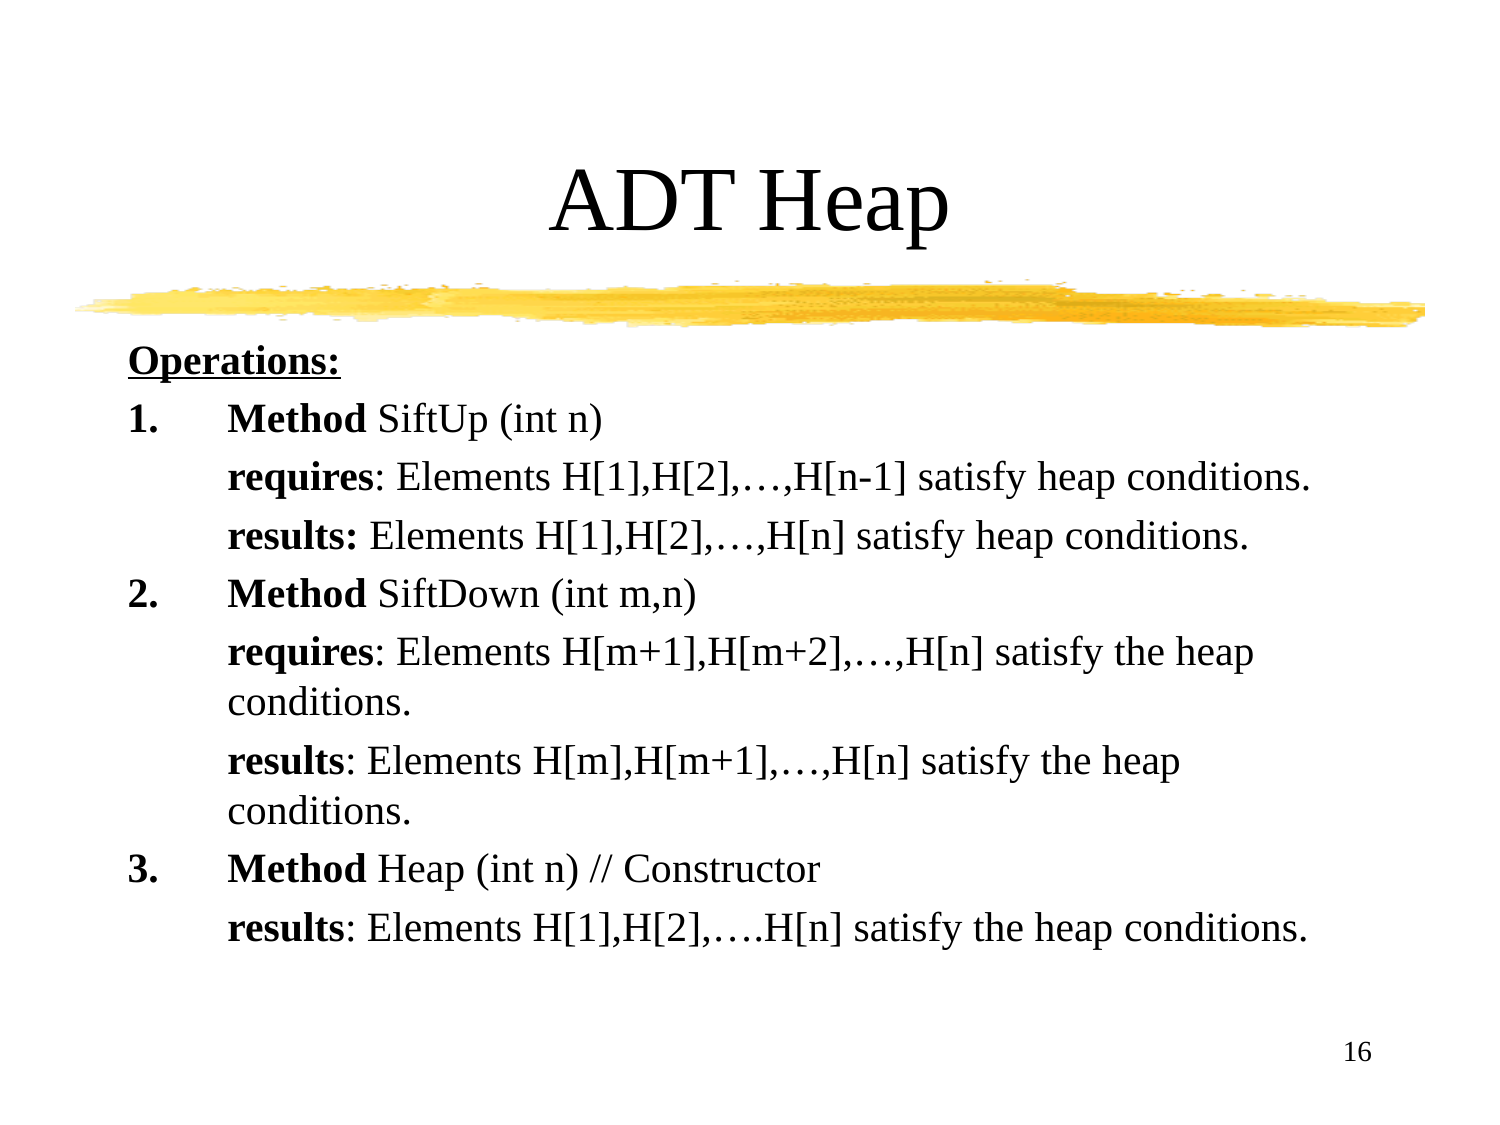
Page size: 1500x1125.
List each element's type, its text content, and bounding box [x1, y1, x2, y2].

title ADT Heap [112, 99, 1388, 288]
slide_number 16 [1074, 1024, 1388, 1101]
picture [75, 274, 1425, 338]
list Operations: Method SiftUp (int n) requires: Elements H[1],H[2],…,H[n-1] satisfy heap conditions. results: Elements H[1],H[2],…,H[n] satisfy heap conditions. Method SiftDown (int m,n) requires: Elements H[m+1],H[m+2],…,H[n] satisfy the heap conditions. results: Elements H[m],H[m+1],…,H[n] satisfy the heap conditions. Method Heap (int n) // Constructor results: Elements H[1],H[2],….H[n] satisfy the heap conditions. [112, 324, 1388, 1001]
